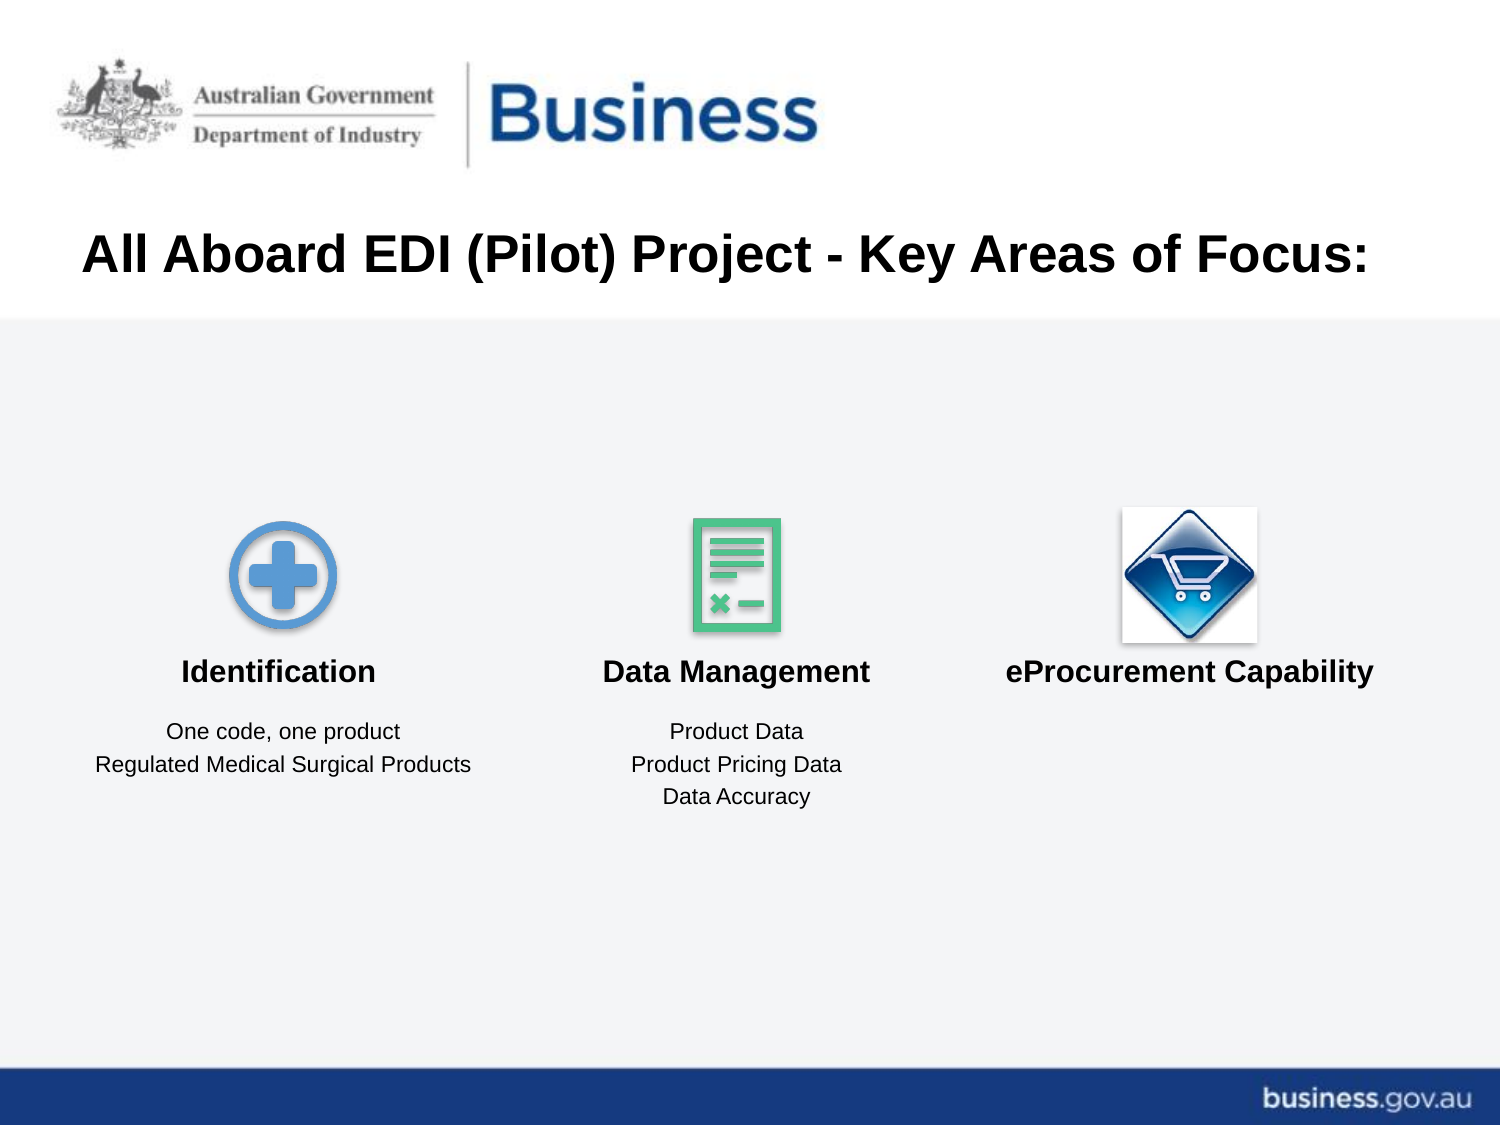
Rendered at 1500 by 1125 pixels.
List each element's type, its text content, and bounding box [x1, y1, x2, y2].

picture [0, 0, 1500, 1125]
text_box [89, 408, 1384, 912]
text_box All Aboard EDI (Pilot) Project - Key Areas of Focus: [70, 187, 1403, 323]
